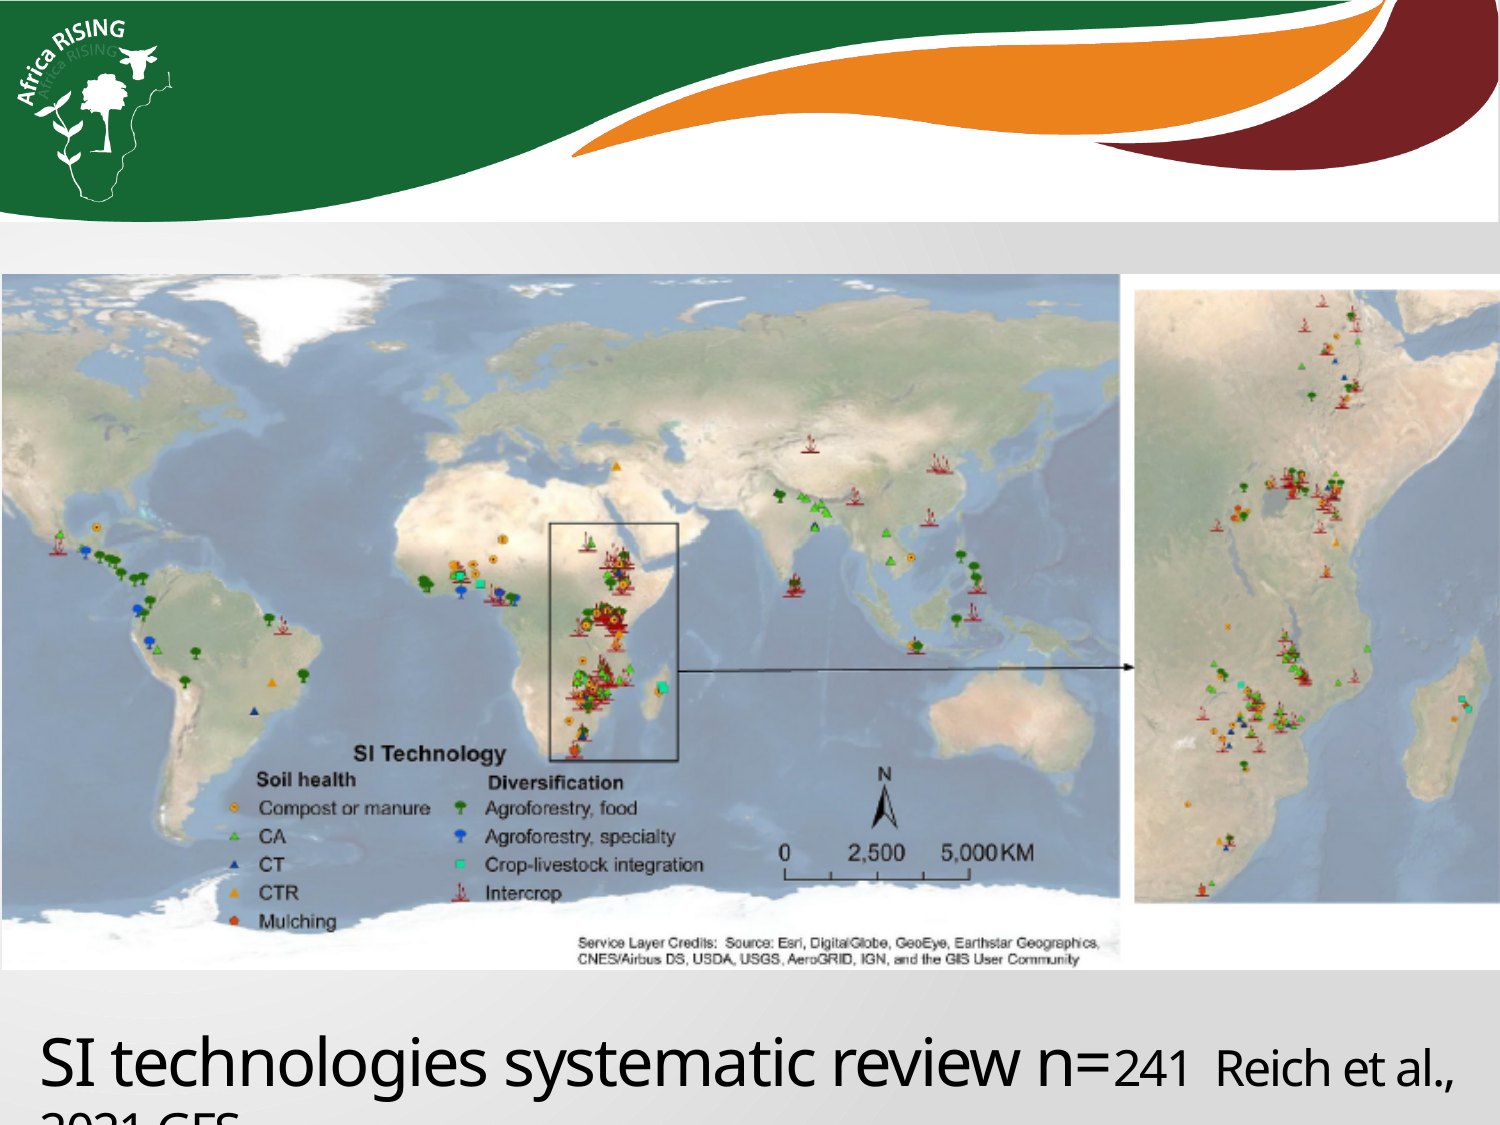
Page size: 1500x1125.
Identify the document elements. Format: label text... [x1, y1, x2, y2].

picture [0, 0, 1499, 222]
title SI technologies systematic review n=241 Reich et al., 2021 GFS [24, 1012, 1475, 1125]
picture [2, 274, 1500, 971]
